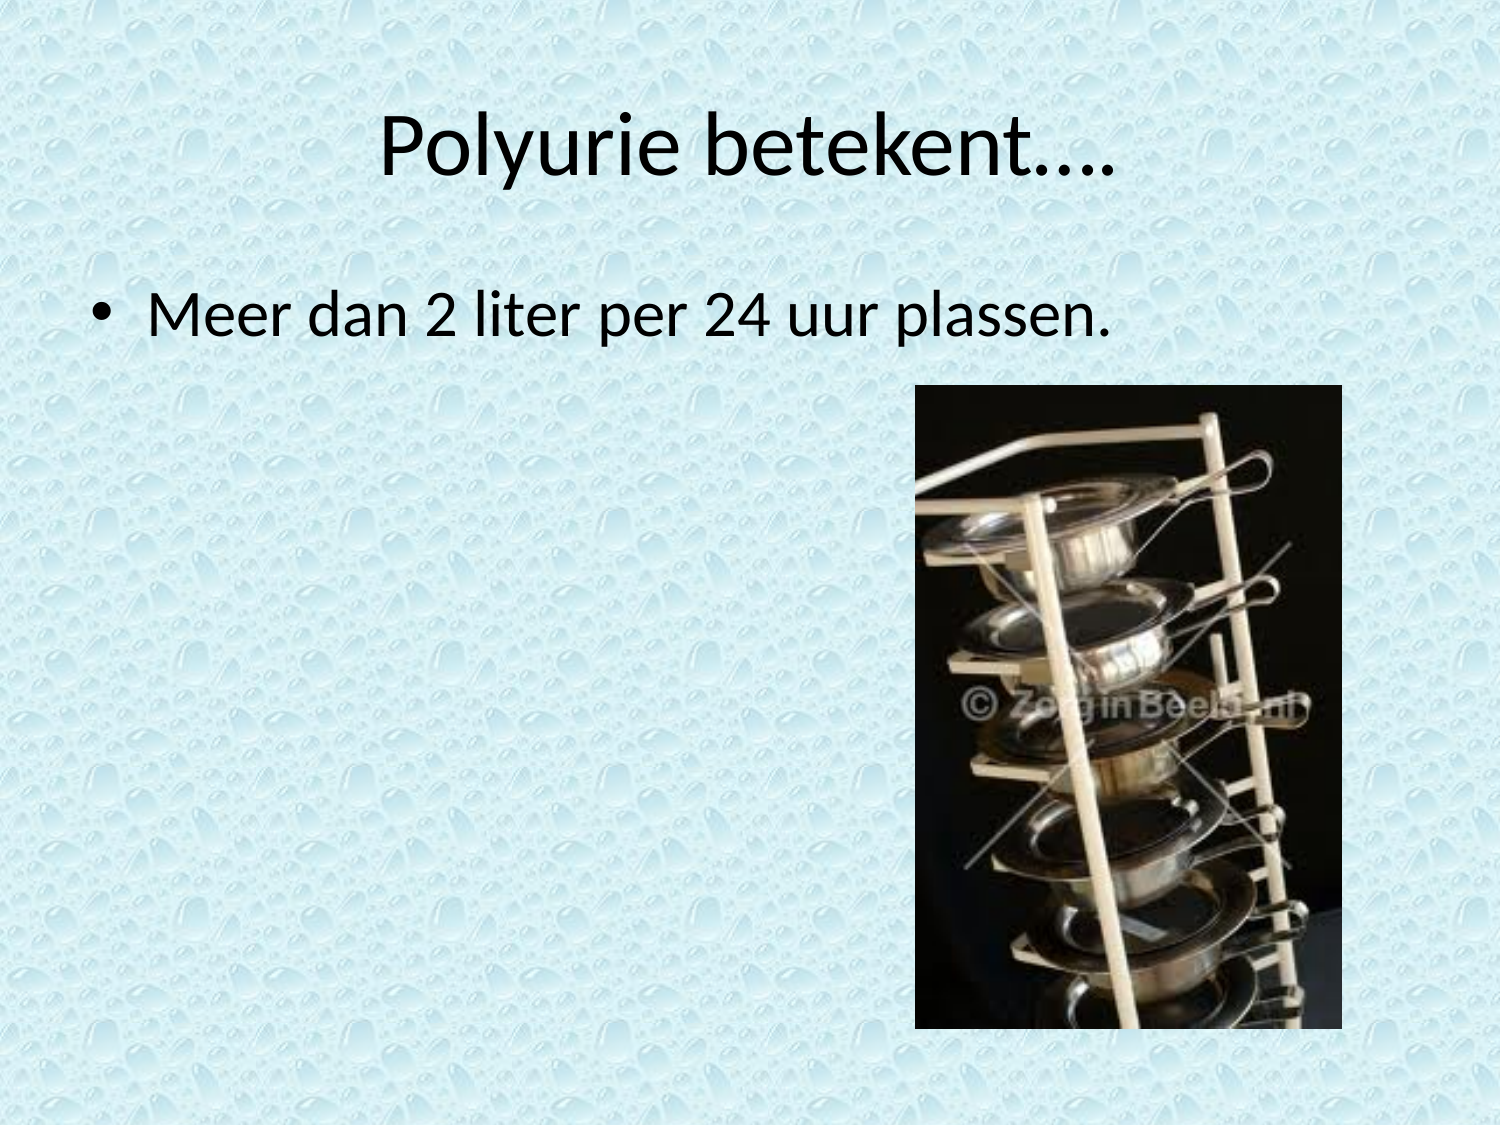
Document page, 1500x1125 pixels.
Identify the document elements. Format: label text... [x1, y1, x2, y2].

picture [915, 385, 1342, 1029]
title Polyurie betekent…. [75, 45, 1425, 233]
list Meer dan 2 liter per 24 uur plassen. [75, 262, 1425, 1005]
